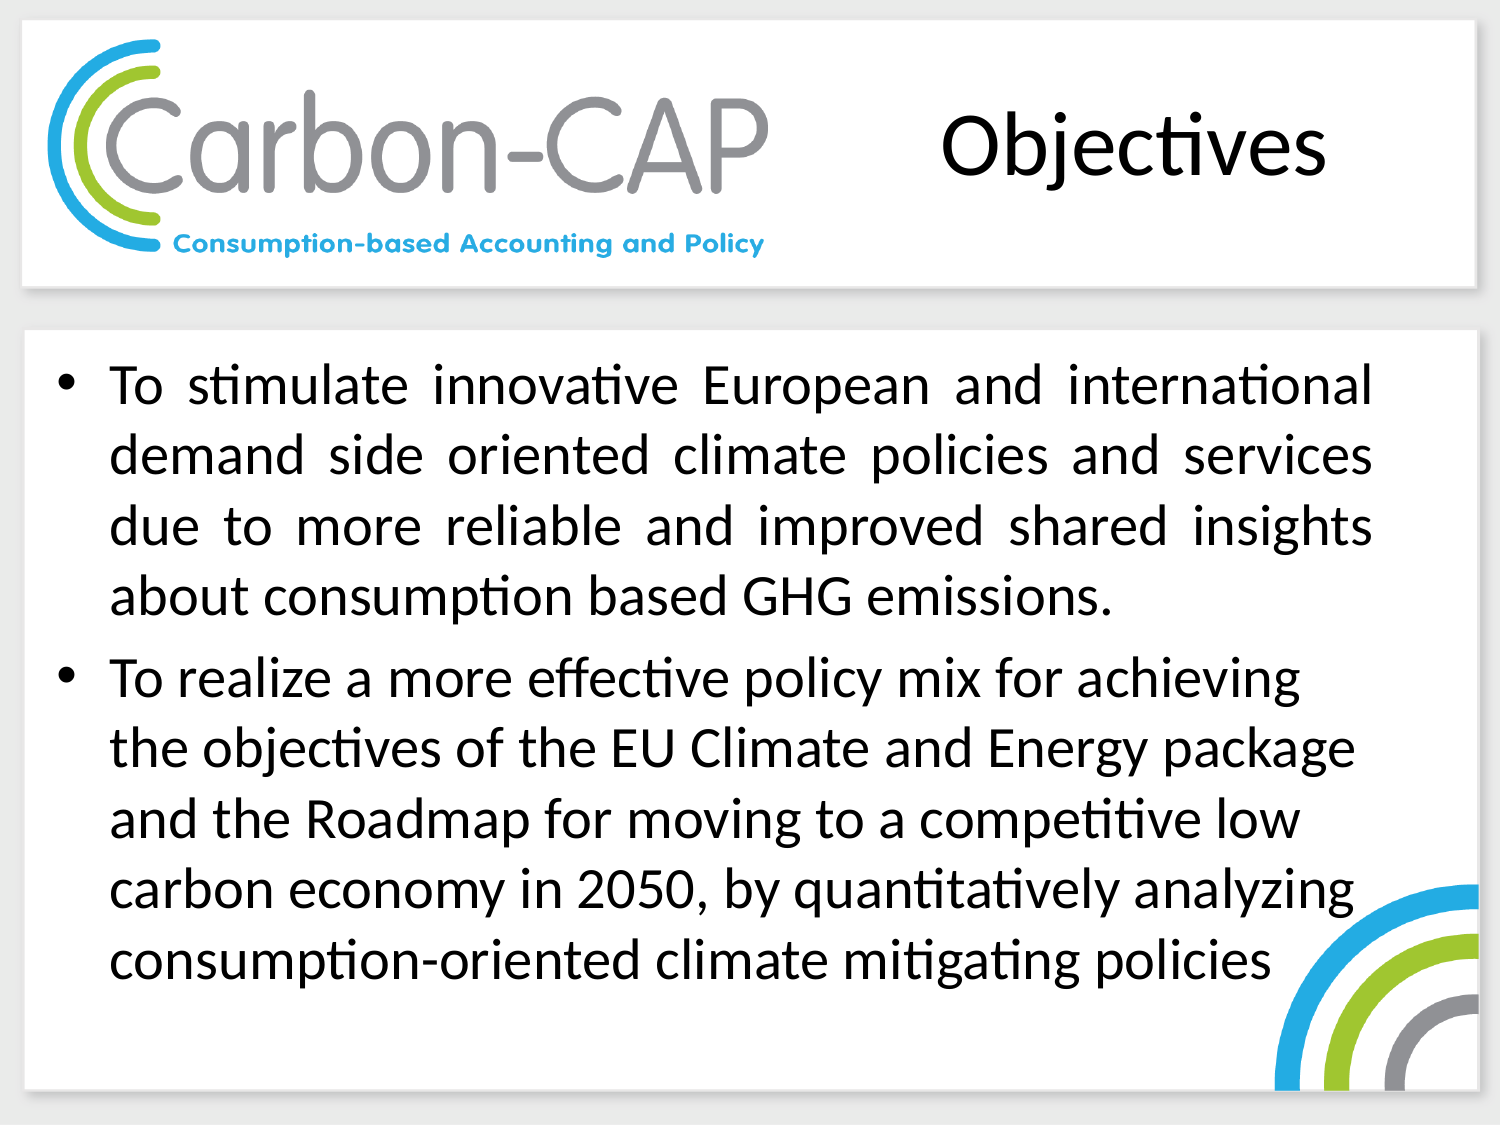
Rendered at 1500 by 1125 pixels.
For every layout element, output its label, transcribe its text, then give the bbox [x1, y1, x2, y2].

picture [0, 0, 1500, 1125]
title Objectives [844, 45, 1425, 233]
list To stimulate innovative European and international demand side oriented climate policies and services due to more reliable and improved shared insights about consumption based GHG emissions. To realize a more effective policy mix for achieving the objectives of the EU Climate and Energy package and the Roadmap for moving to a competitive low carbon economy in 2050, by quantitatively analyzing consumption-oriented climate mitigating policies [41, 338, 1392, 1047]
